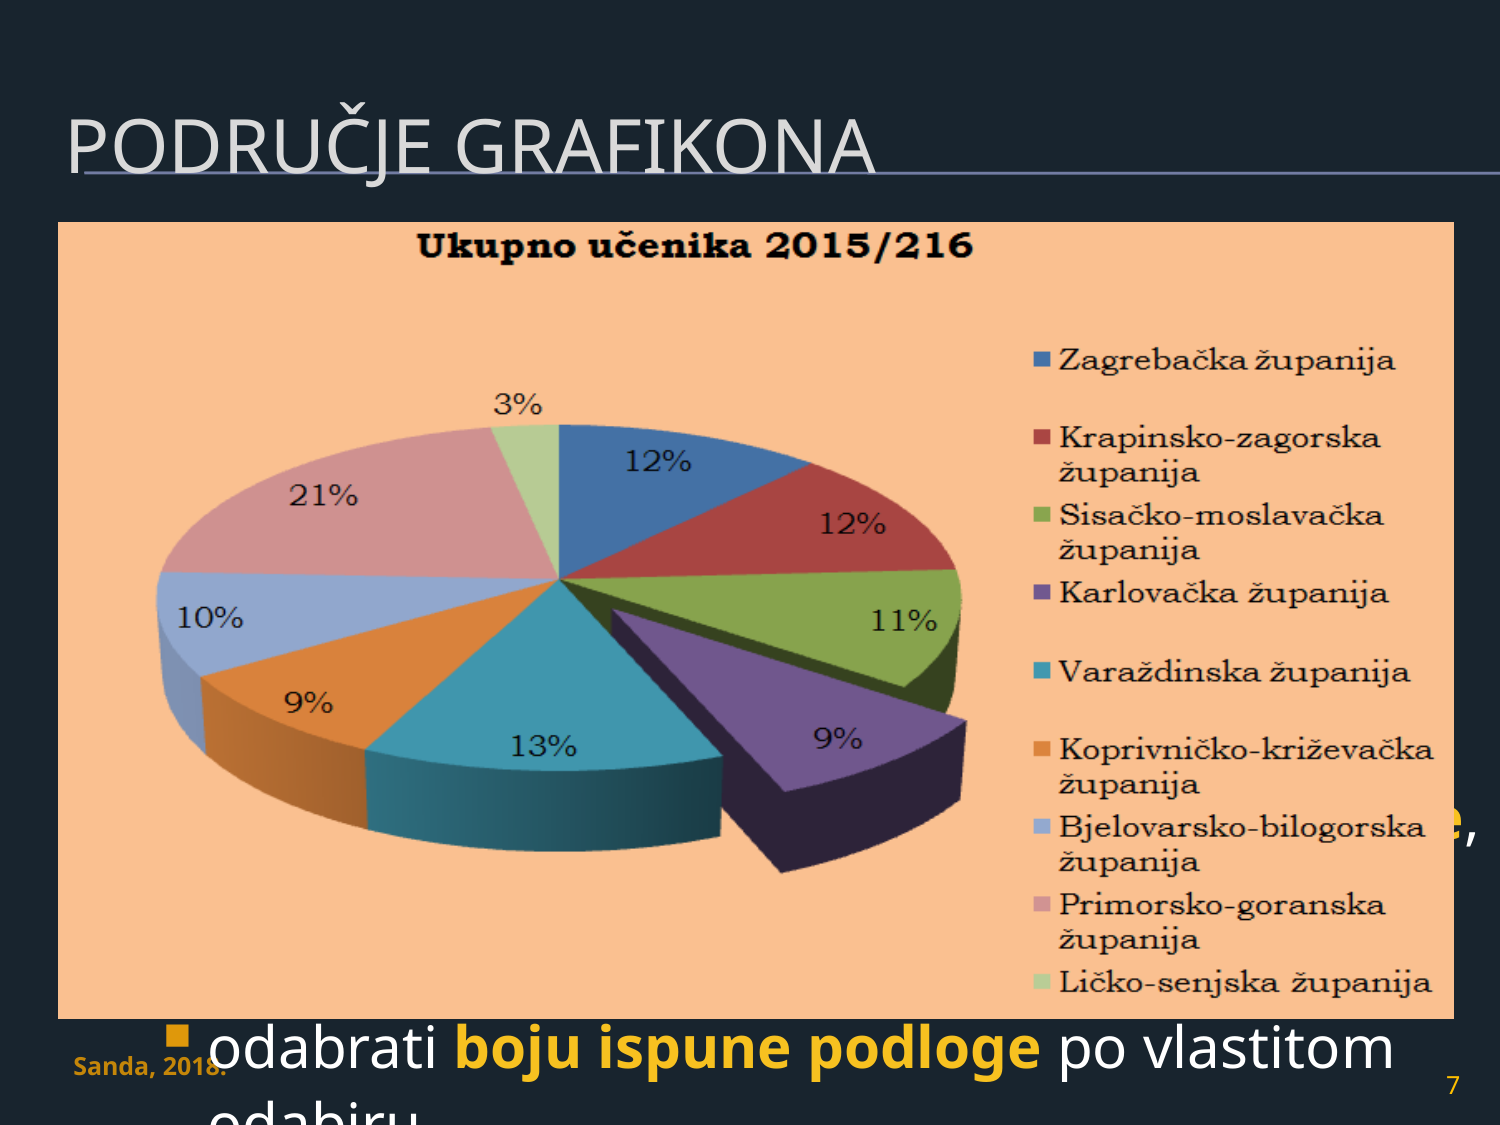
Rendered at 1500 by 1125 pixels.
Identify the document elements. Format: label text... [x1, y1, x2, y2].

slide_number 7 [1350, 1062, 1475, 1103]
list Vježba 66. Radna knjiga Primjeri.xlsx, otvoriti radni list Grafikon zupanije. Grafikon kopirati, naziv: Zupanije_2 Odabrati područje grafikona pa: promijeniti font znakova: Bookman Old Style, promijeniti veličinu znakova na 16, odabrati boju ispune podloge po vlastitom odabiru. [1464, 269, 1500, 938]
footer Sanda, 2018. [35, 1042, 243, 1089]
title Područje grafikona [50, 75, 1475, 213]
picture [58, 222, 1454, 1020]
